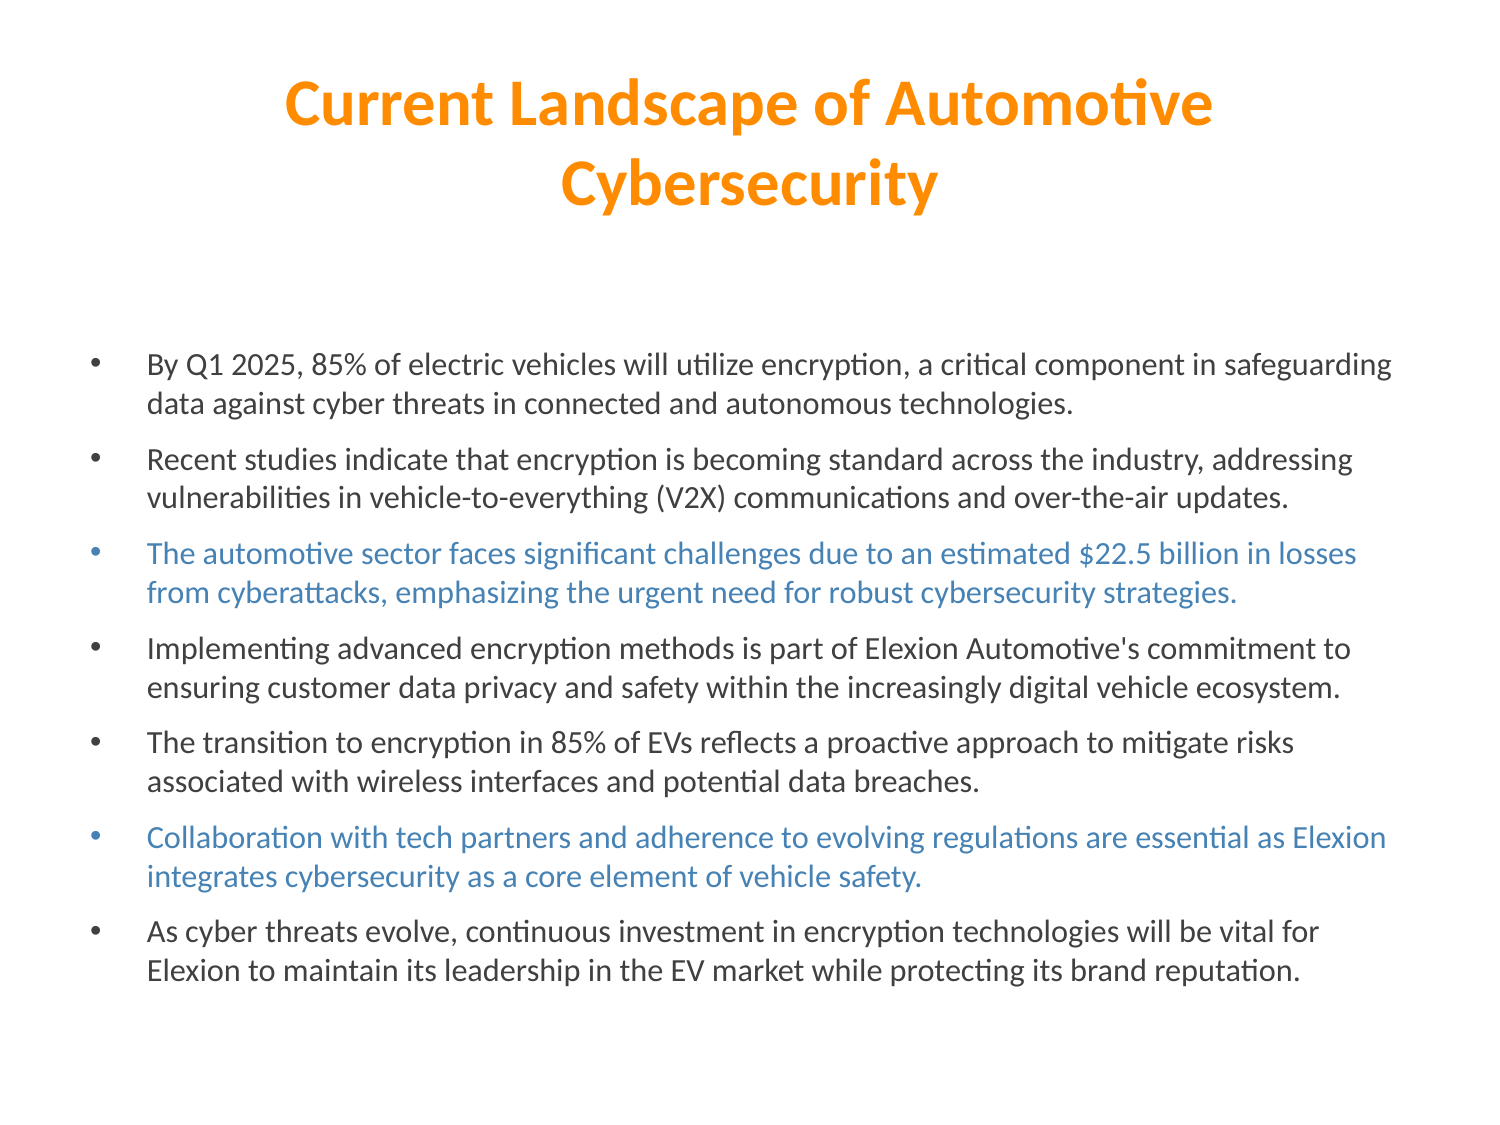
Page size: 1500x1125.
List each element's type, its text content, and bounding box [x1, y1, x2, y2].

title Current Landscape of Automotive Cybersecurity [75, 45, 1425, 233]
list By Q1 2025, 85% of electric vehicles will utilize encryption, a critical component in safeguarding data against cyber threats in connected and autonomous technologies. Recent studies indicate that encryption is becoming standard across the industry, addressing vulnerabilities in vehicle-to-everything (V2X) communications and over-the-air updates. The automotive sector faces significant challenges due to an estimated $22.5 billion in losses from cyberattacks, emphasizing the urgent need for robust cybersecurity strategies. Implementing advanced encryption methods is part of Elexion Automotive's commitment to ensuring customer data privacy and safety within the increasingly digital vehicle ecosystem. The transition to encryption in 85% of EVs reflects a proactive approach to mitigate risks associated with wireless interfaces and potential data breaches. Collaboration with tech partners and adherence to evolving regulations are essential as Elexion integrates cybersecurity as a core element of vehicle safety. As cyber threats evolve, continuous investment in encryption technologies will be vital for Elexion to maintain its leadership in the EV market while protecting its brand reputation. [75, 260, 1425, 1004]
